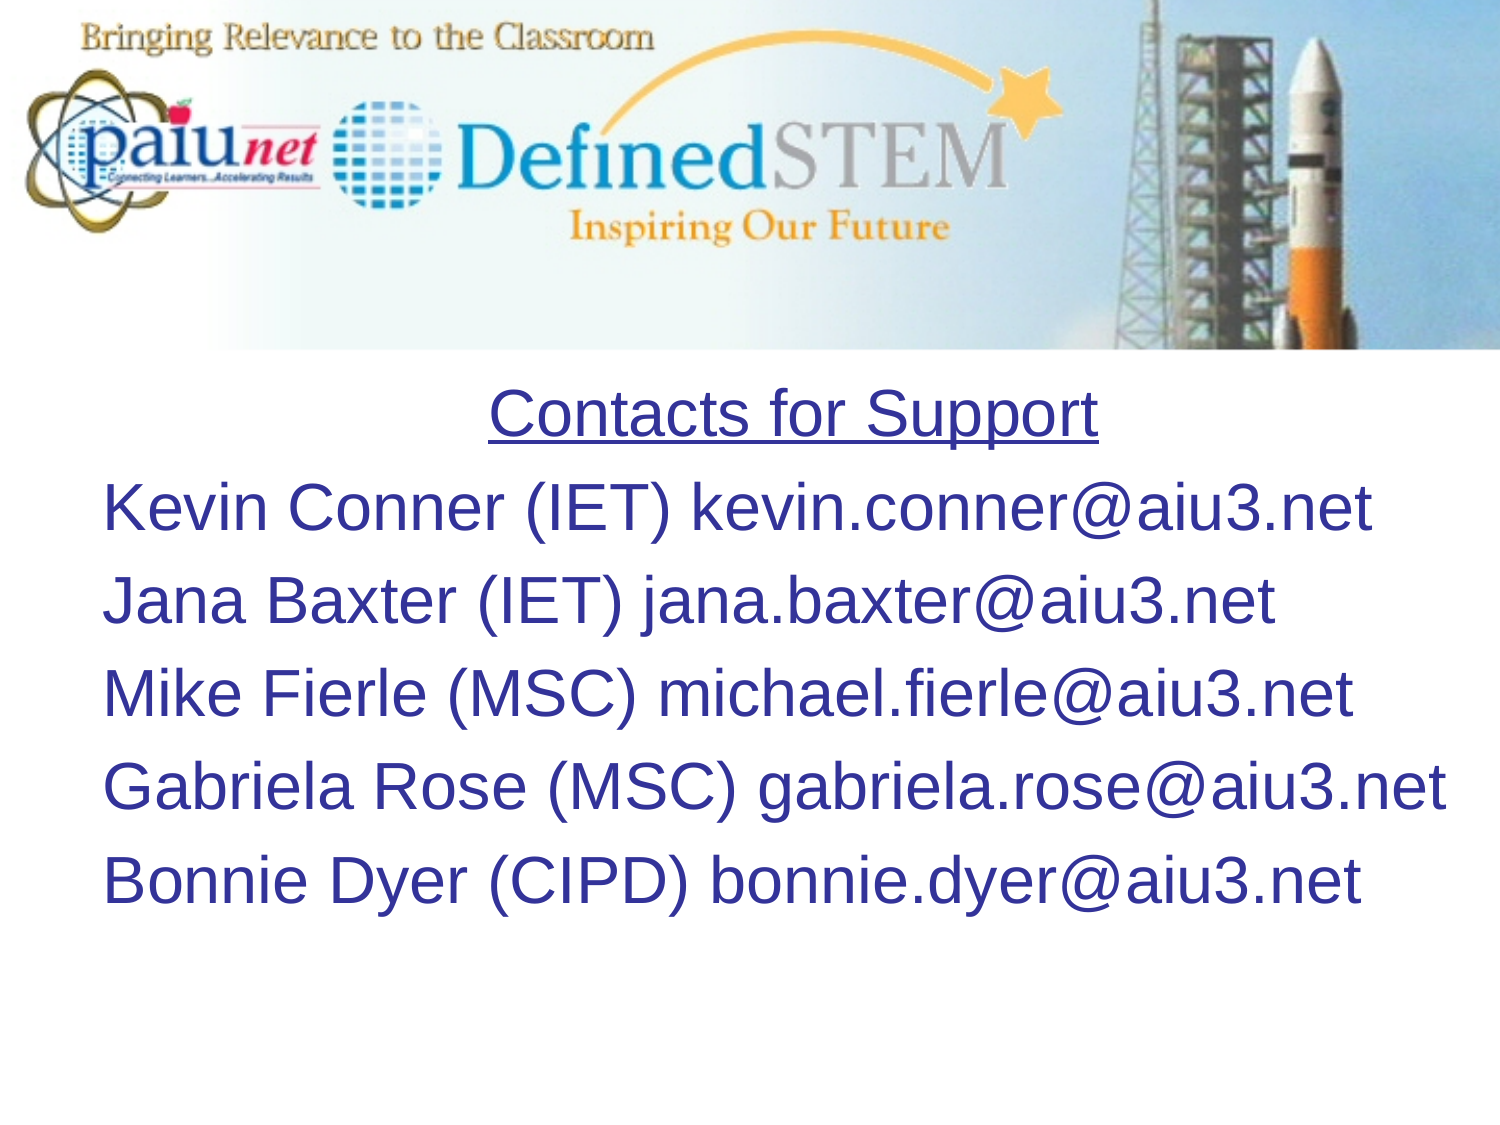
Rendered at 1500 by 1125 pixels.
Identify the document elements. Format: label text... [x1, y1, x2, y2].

list Contacts for Support Kevin Conner (IET) kevin.conner@aiu3.net Jana Baxter (IET) jana.baxter@aiu3.net Mike Fierle (MSC) michael.fierle@aiu3.net Gabriela Rose (MSC) gabriela.rose@aiu3.net Bonnie Dyer (CIPD) bonnie.dyer@aiu3.net [87, 362, 1500, 1018]
picture [0, 0, 1500, 365]
